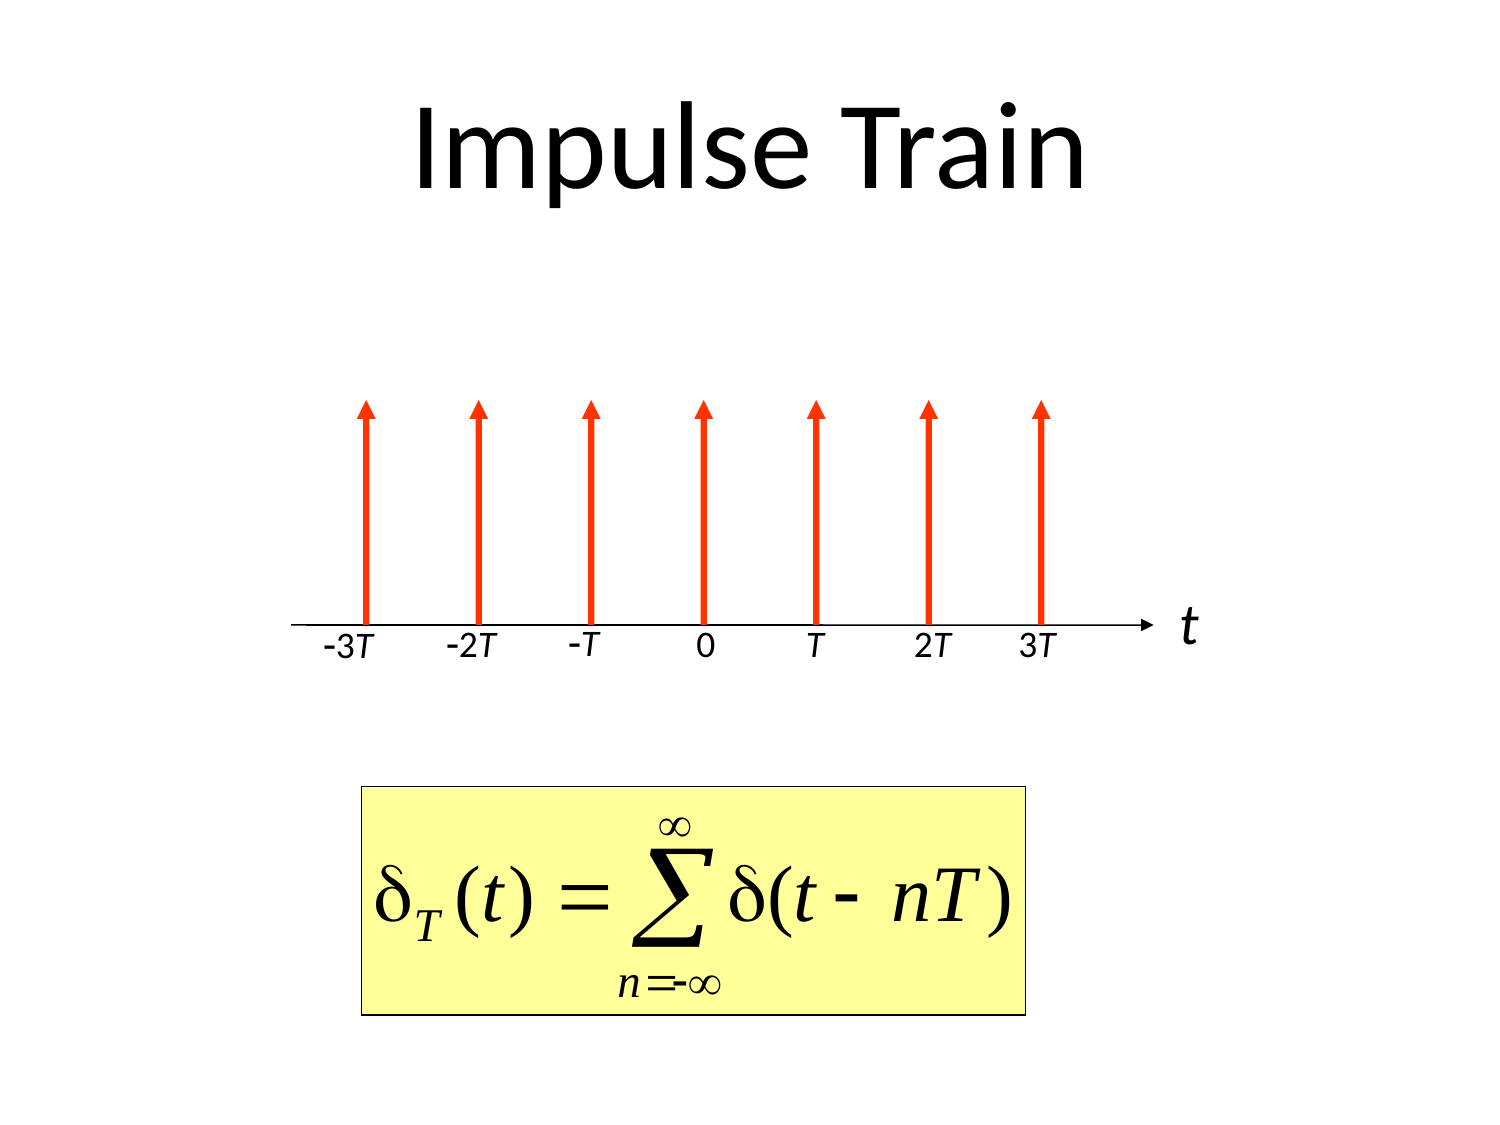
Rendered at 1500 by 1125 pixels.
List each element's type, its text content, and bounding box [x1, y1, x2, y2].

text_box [362, 787, 1026, 1015]
title Impulse Train [75, 45, 1425, 233]
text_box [290, 399, 1213, 689]
